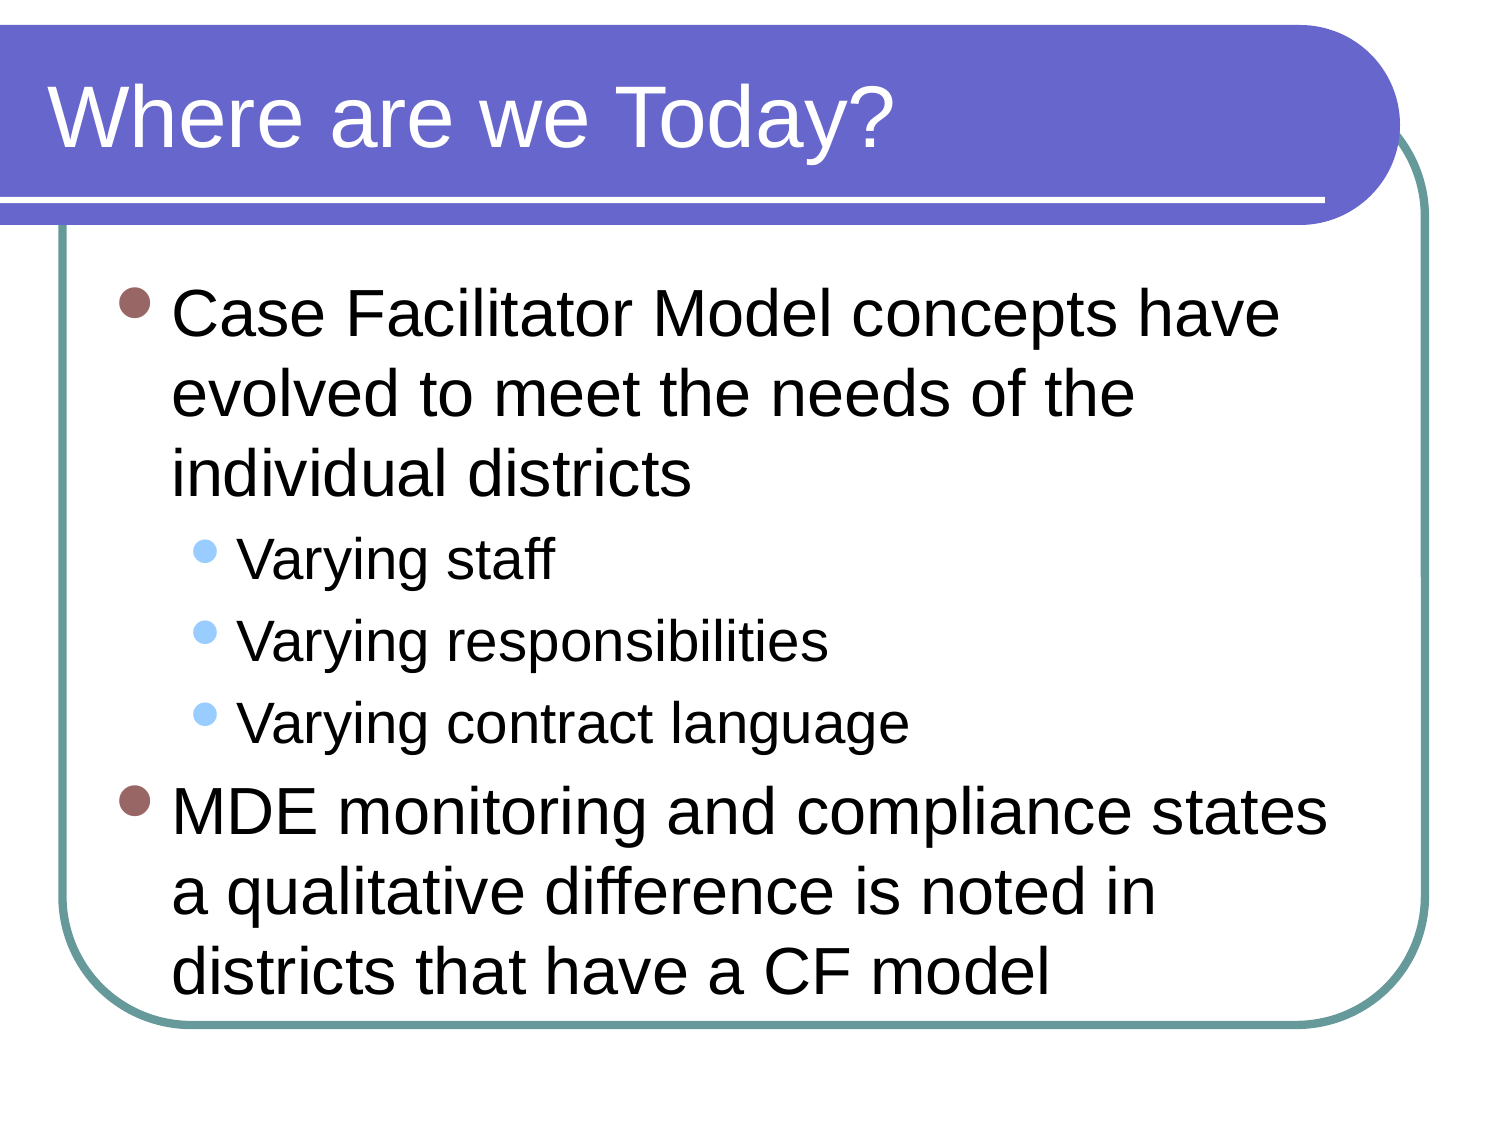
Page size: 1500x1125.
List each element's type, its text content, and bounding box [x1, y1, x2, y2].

title Where are we Today? [31, 37, 1348, 188]
list Case Facilitator Model concepts have evolved to meet the needs of the individual districts Varying staff Varying responsibilities Varying contract language MDE monitoring and compliance states a qualitative difference is noted in districts that have a CF model [99, 262, 1401, 988]
